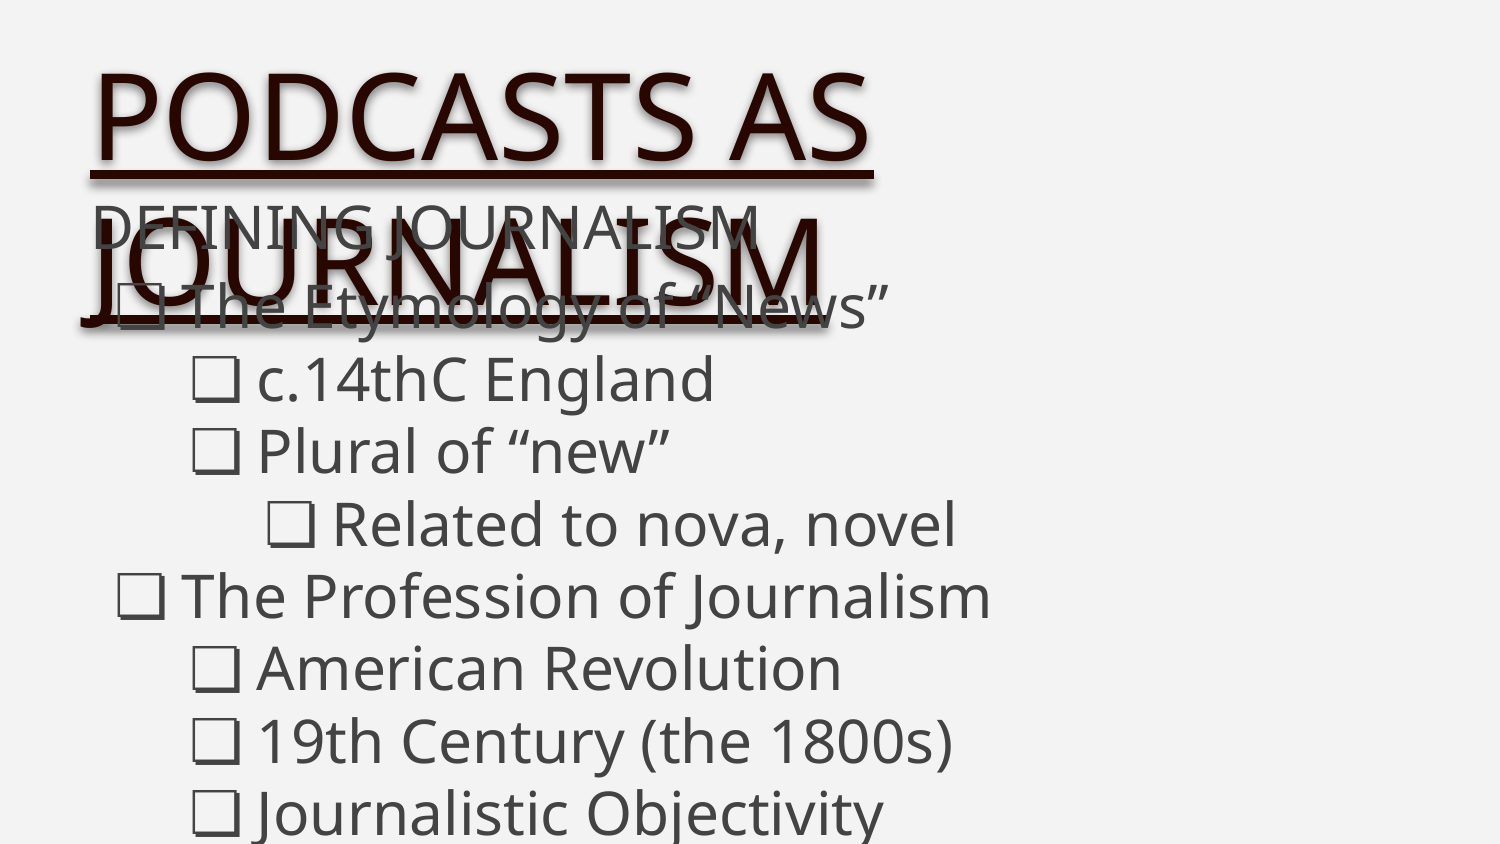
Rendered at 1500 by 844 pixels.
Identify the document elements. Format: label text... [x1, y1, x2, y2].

text_box The Etymology of “News” c.14thC England Plural of “new” Related to nova, novel The Profession of Journalism American Revolution 19th Century (the 1800s) Journalistic Objectivity [91, 253, 1425, 844]
text_box PODCASTS AS JOURNALISM [75, 24, 1425, 174]
text_box DEFINING JOURNALISM [75, 174, 1425, 247]
